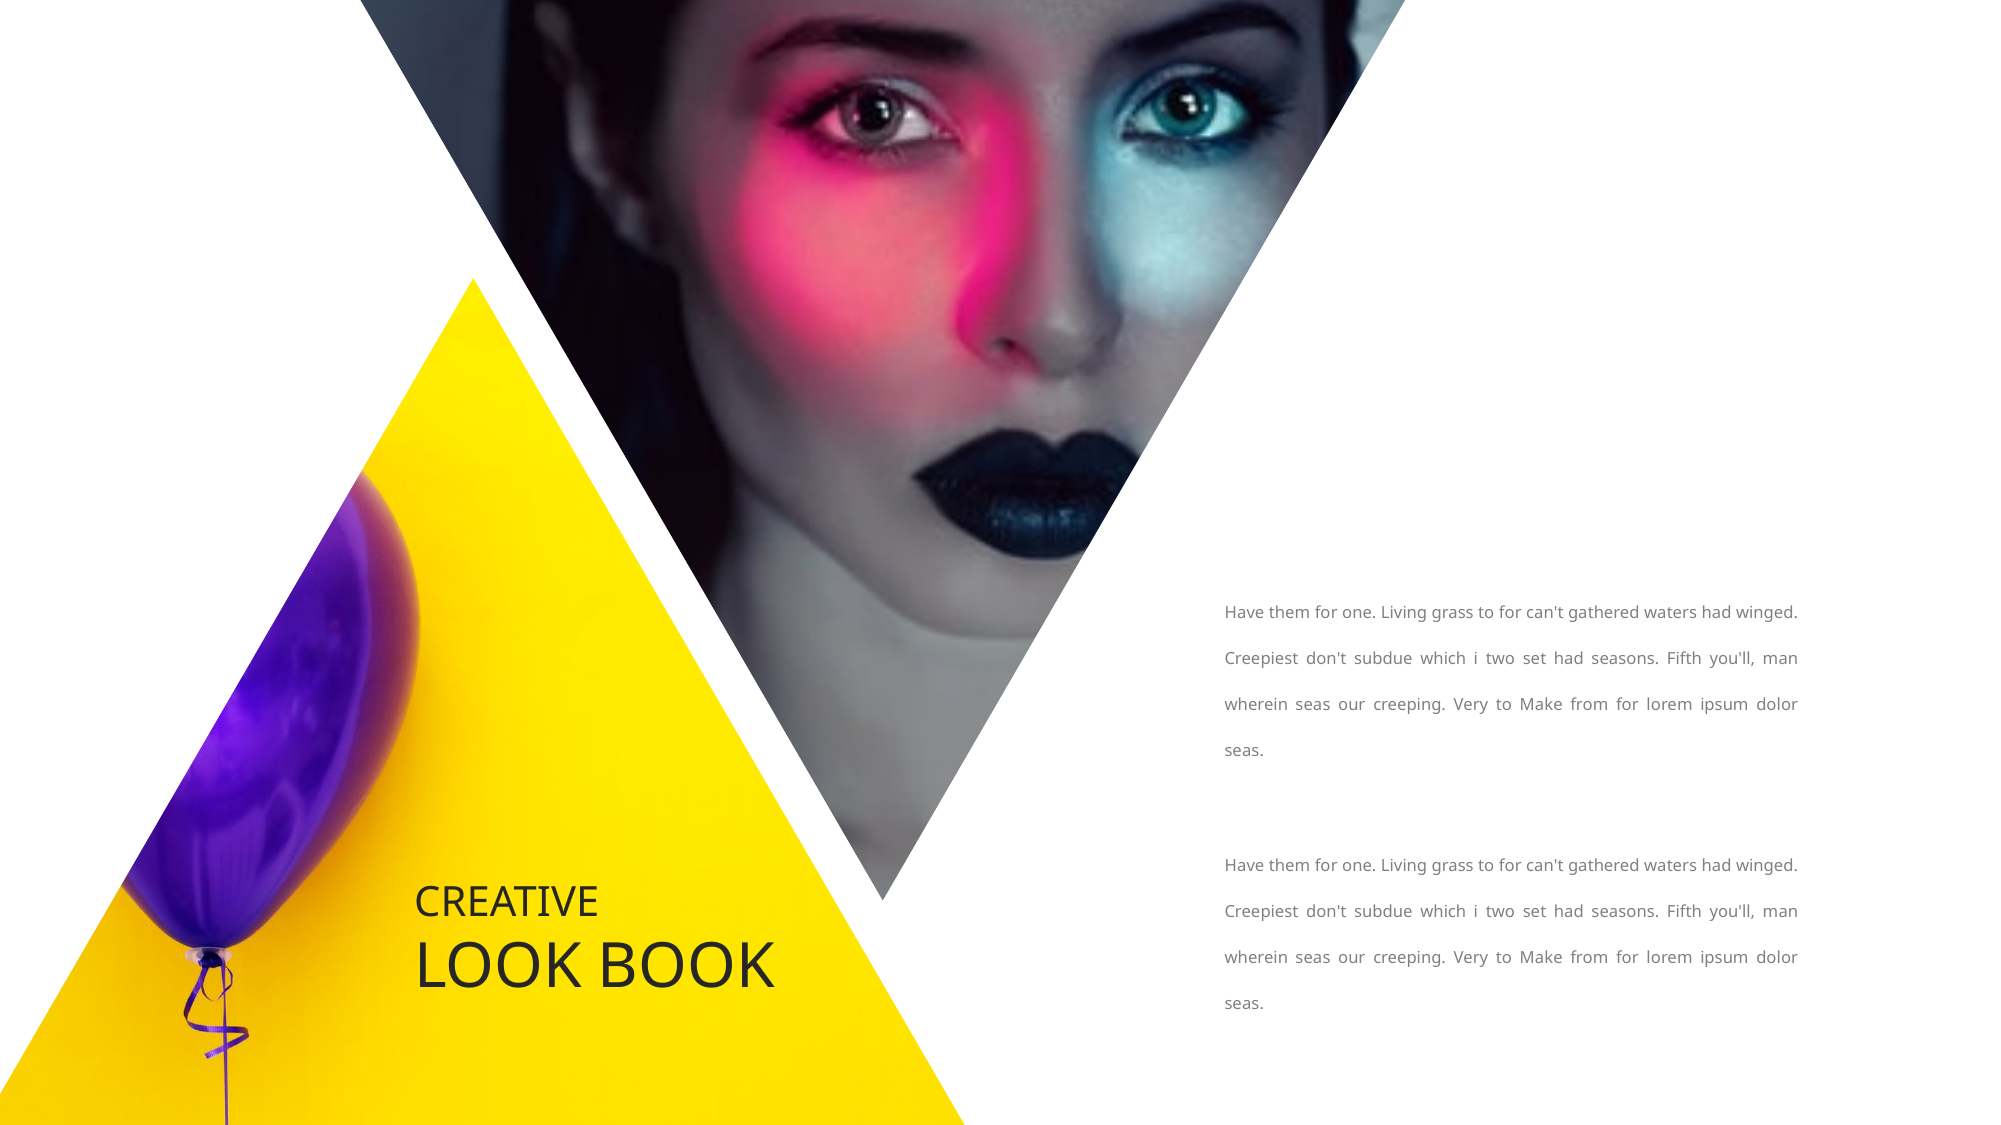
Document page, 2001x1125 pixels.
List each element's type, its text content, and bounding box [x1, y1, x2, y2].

text_box Have them for one. Living grass to for can't gathered waters had winged. Creepiest don't subdue which i two set had seasons. Fifth you'll, man wherein seas our creeping. Very to Make from for lorem ipsum dolor seas. [1209, 821, 1814, 1020]
picture [0, 0, 1406, 1125]
text_box Have them for one. Living grass to for can't gathered waters had winged. Creepiest don't subdue which i two set had seasons. Fifth you'll, man wherein seas our creeping. Very to Make from for lorem ipsum dolor seas. [1406, 568, 1814, 767]
